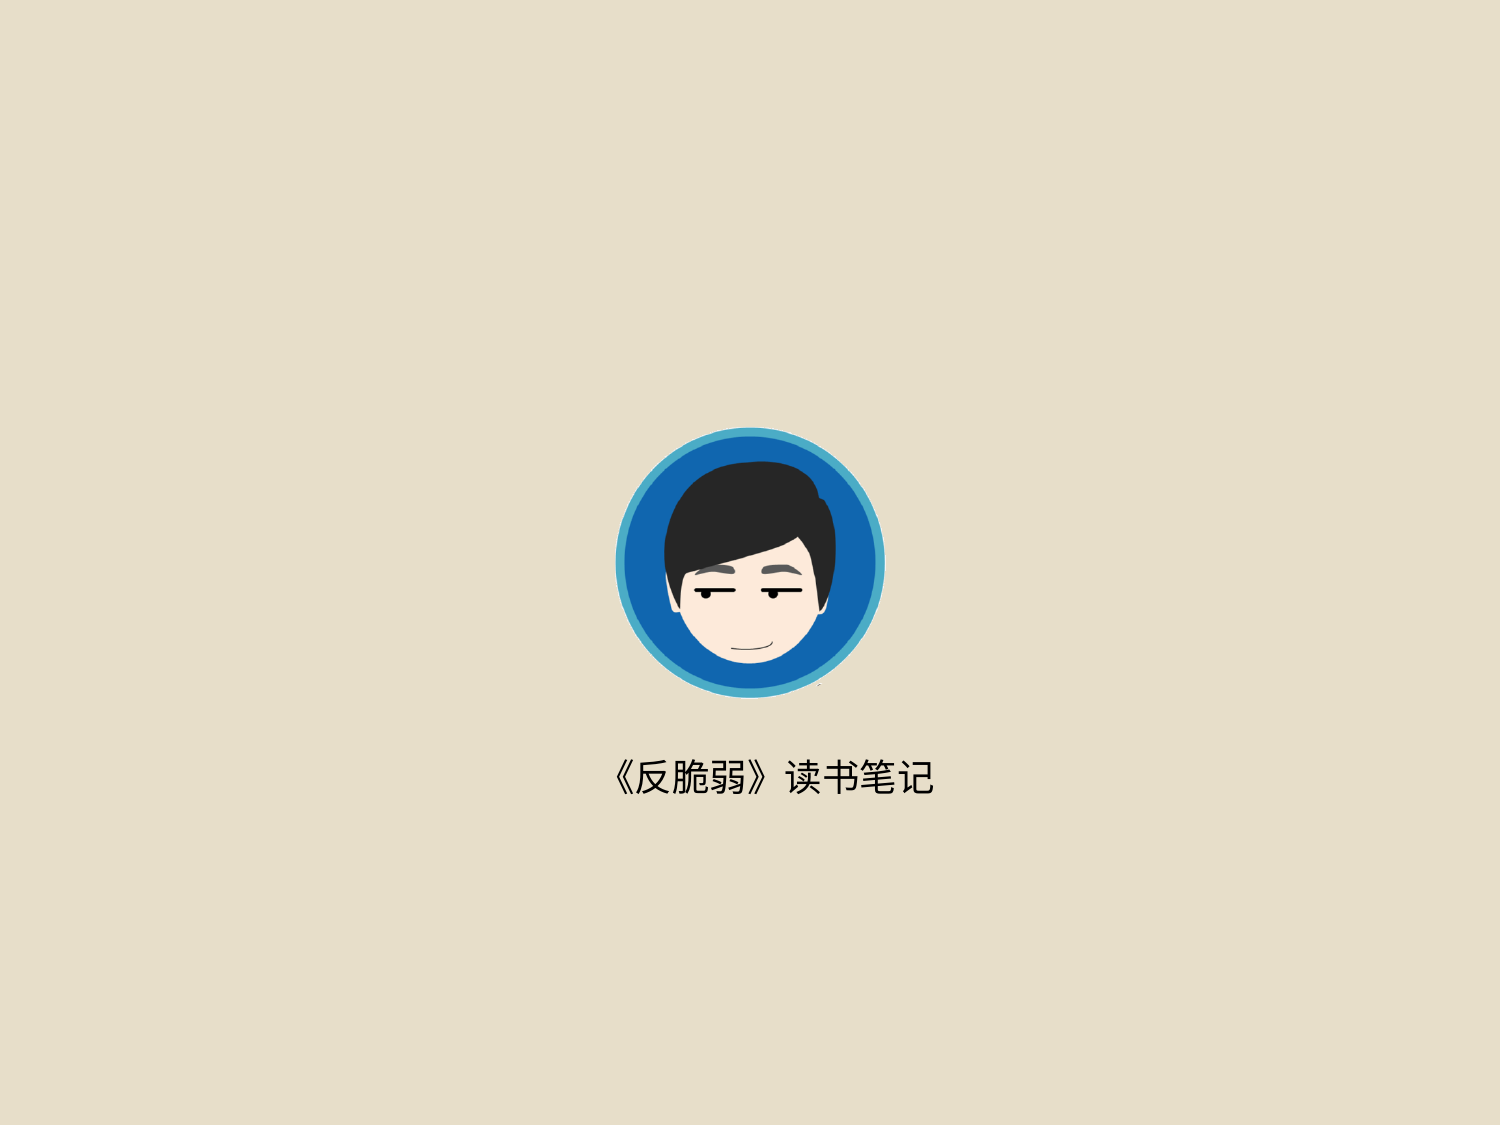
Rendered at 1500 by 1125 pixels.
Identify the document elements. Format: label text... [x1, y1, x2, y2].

text_box 《反脆弱》读书笔记 [577, 746, 955, 807]
picture [609, 421, 891, 704]
